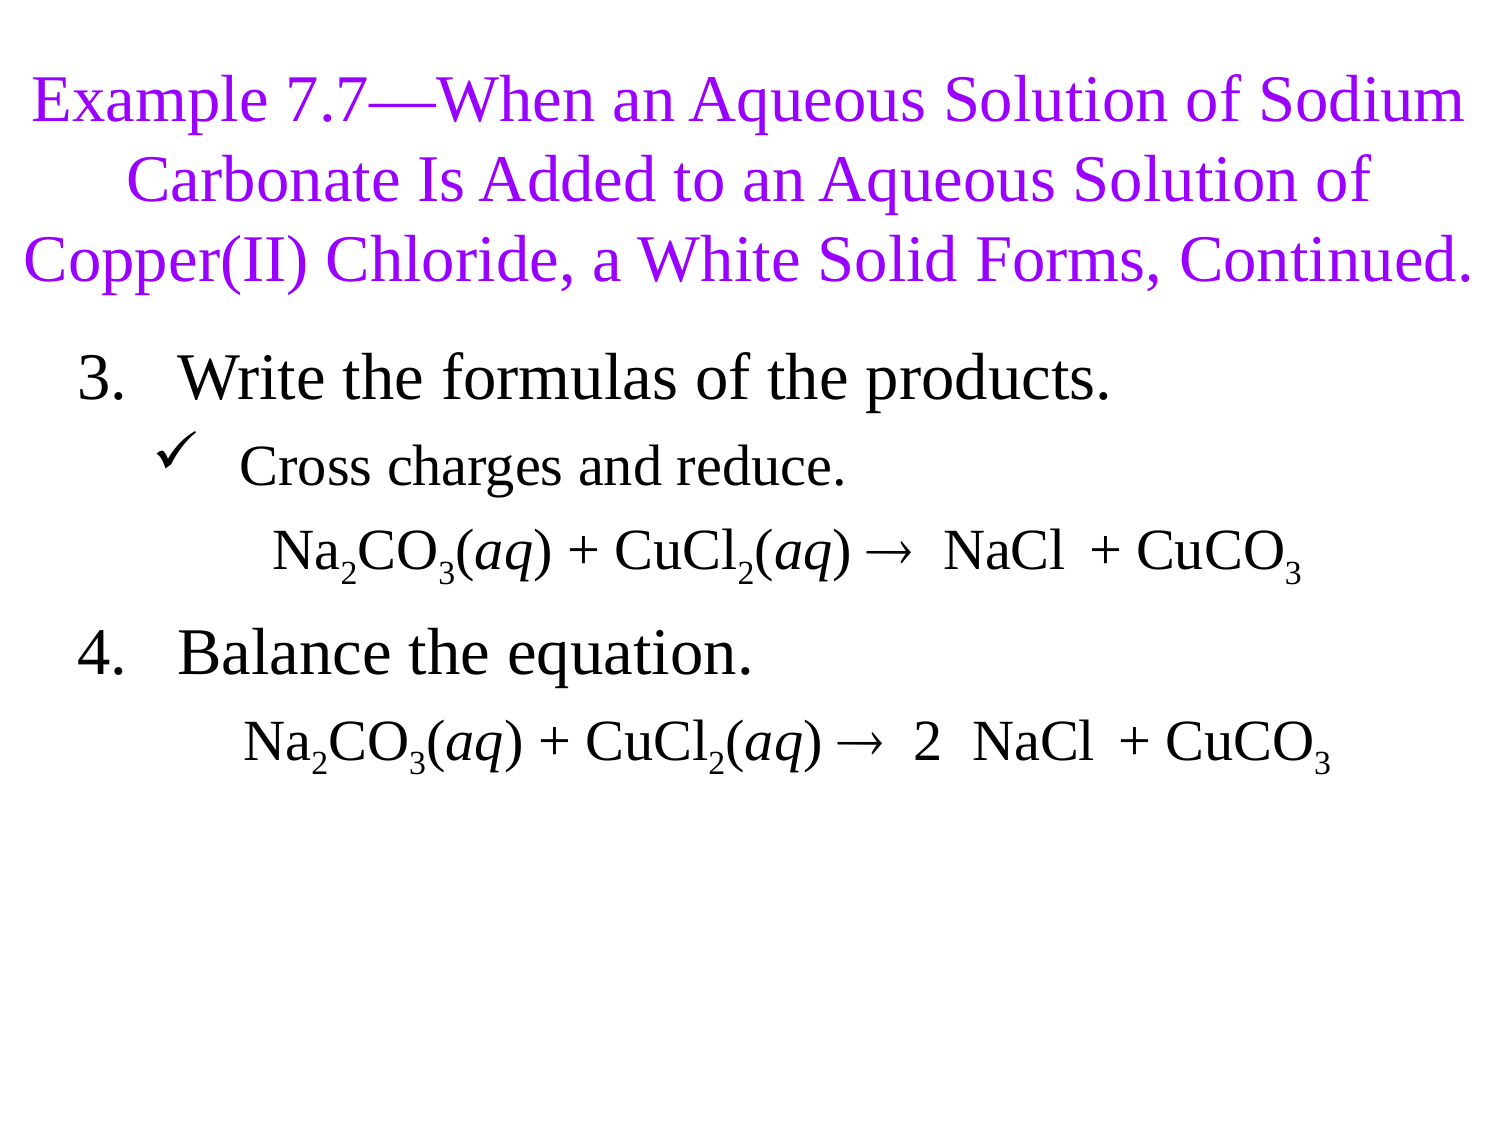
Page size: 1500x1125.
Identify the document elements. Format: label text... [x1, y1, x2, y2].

text_box Example 7.7—When an Aqueous Solution of Sodium Carbonate Is Added to an Aqueous Solution of Copper(II) Chloride, a White Solid Forms, Continued. [0, 62, 1500, 288]
text_box Write the formulas of the products. Cross charges and reduce. Na2CO3(aq) + CuCl2(aq) NaCl + CuCO3 Balance the equation. Na2CO3(aq) + CuCl2(aq) NaCl + CuCO3 [62, 324, 1438, 1000]
